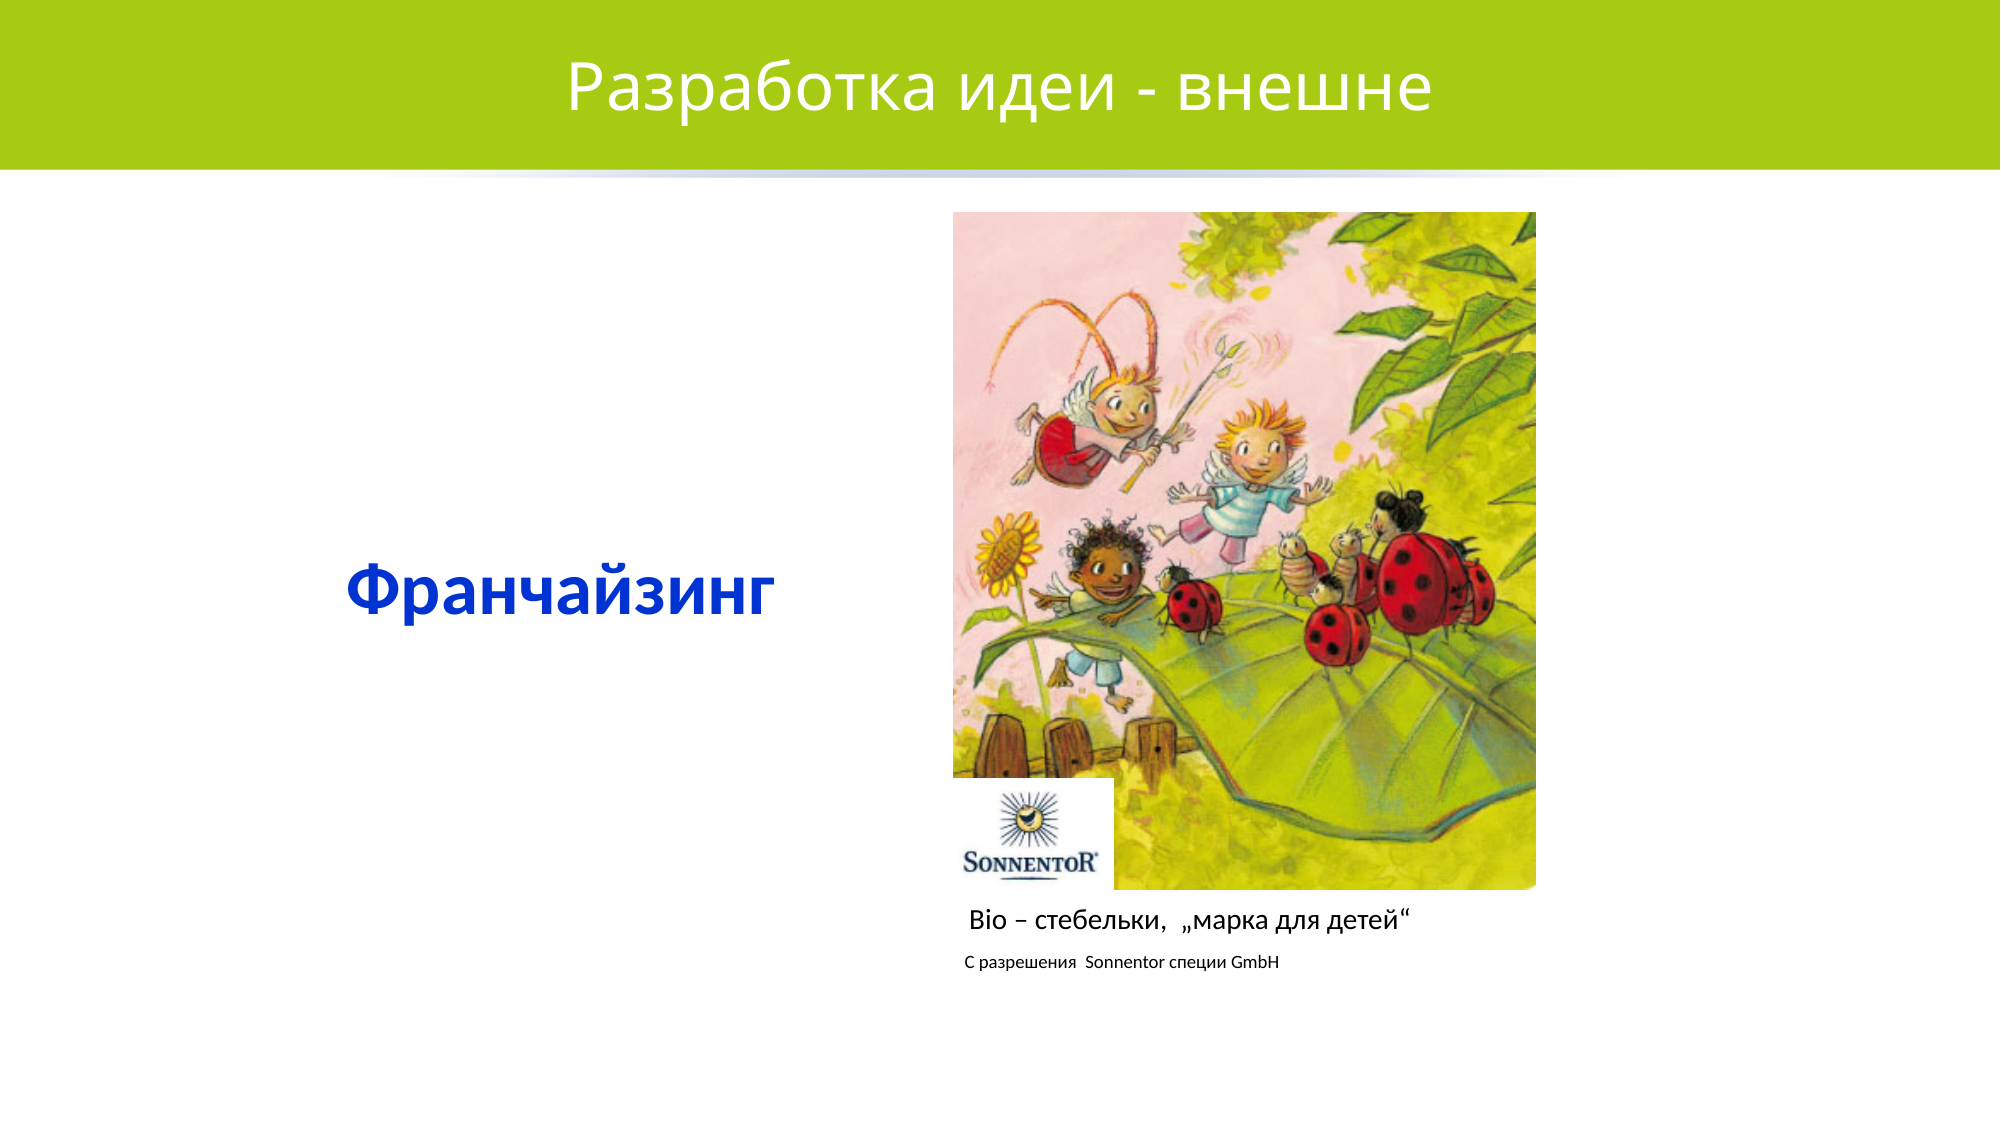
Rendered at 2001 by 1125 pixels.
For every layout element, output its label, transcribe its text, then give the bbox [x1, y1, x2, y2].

text_box С разрешения Sonnentor специи GmbH [949, 942, 1295, 1003]
text_box Bio – стебельки, „марка для детей“ [954, 892, 1532, 968]
text_box Франчайзинг [331, 531, 890, 637]
text_box Разработка идеи - внешне [0, 0, 2000, 171]
picture [300, 99, 1704, 178]
picture [953, 212, 1536, 894]
